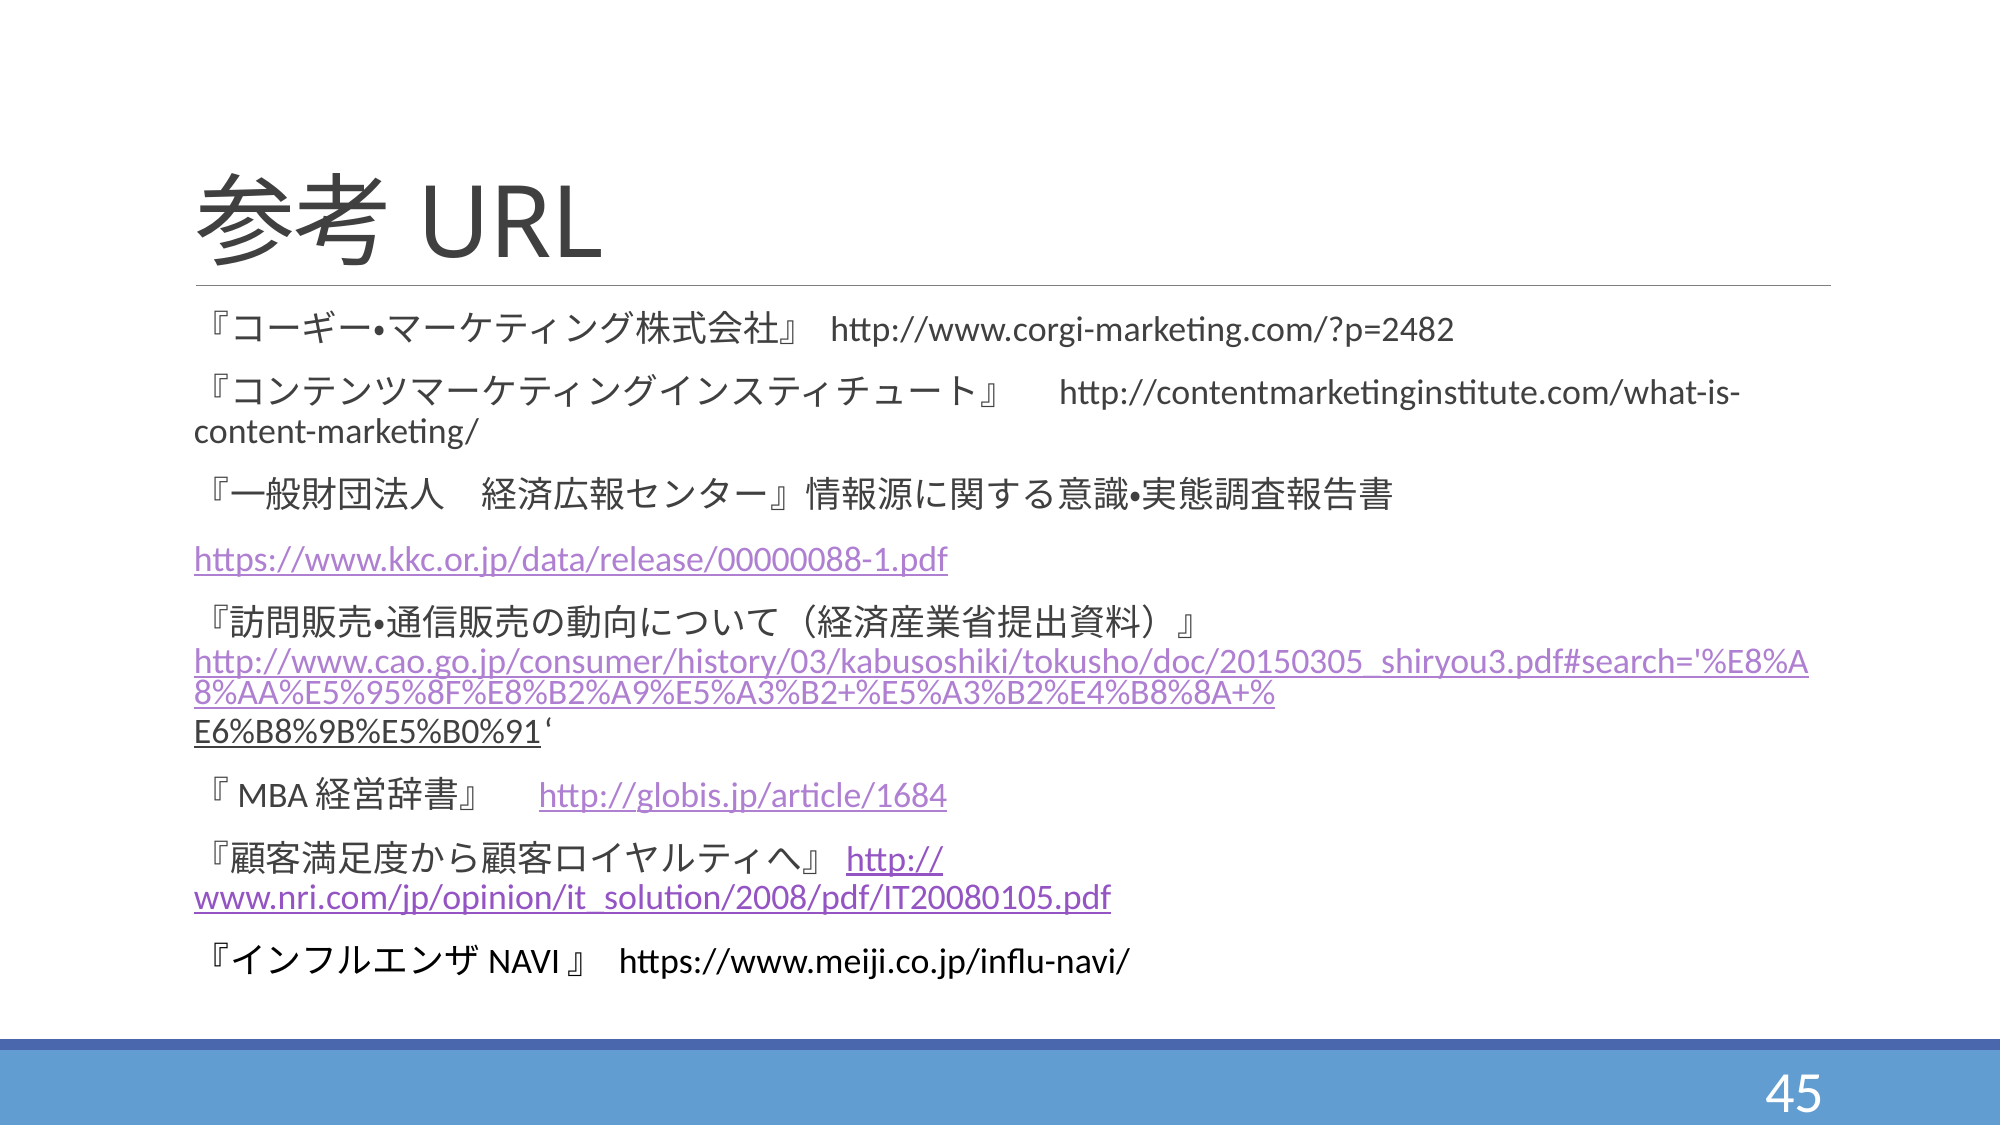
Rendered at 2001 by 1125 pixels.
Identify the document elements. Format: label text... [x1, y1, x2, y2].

slide_number 45 [1624, 1059, 1840, 1120]
list 『コーギー・マーケティング株式会社』 http://www.corgi-marketing.com/?p=2482 『コンテンツマーケティングインスティチュート』 http://contentmarketinginstitute.com/what-is-content-marketing/ 『一般財団法人 経済広報センター』情報源に関する意識・実態調査報告書 https://www.kkc.or.jp/data/release/00000088-1.pdf 『訪問販売・通信販売の動向について（経済産業省提出資料）』http://www.cao.go.jp/consumer/history/03/kabusoshiki/tokusho/doc/20150305_shiryou3.pdf#search='%E8%A8%AA%E5%95%8F%E8%B2%A9%E5%A3%B2+%E5%A3%B2%E4%B8%8A+%E6%B8%9B%E5%B0%91‘ 『MBA経営辞書』 http://globis.jp/article/1684 『顧客満足度から顧客ロイヤルティへ』http://www.nri.com/jp/opinion/it_solution/2008/pdf/IT20080105.pdf 『インフルエンザNAVI』 https://www.meiji.co.jp/influ-navi/ [180, 302, 1830, 963]
title 参考URL [180, 47, 1830, 285]
